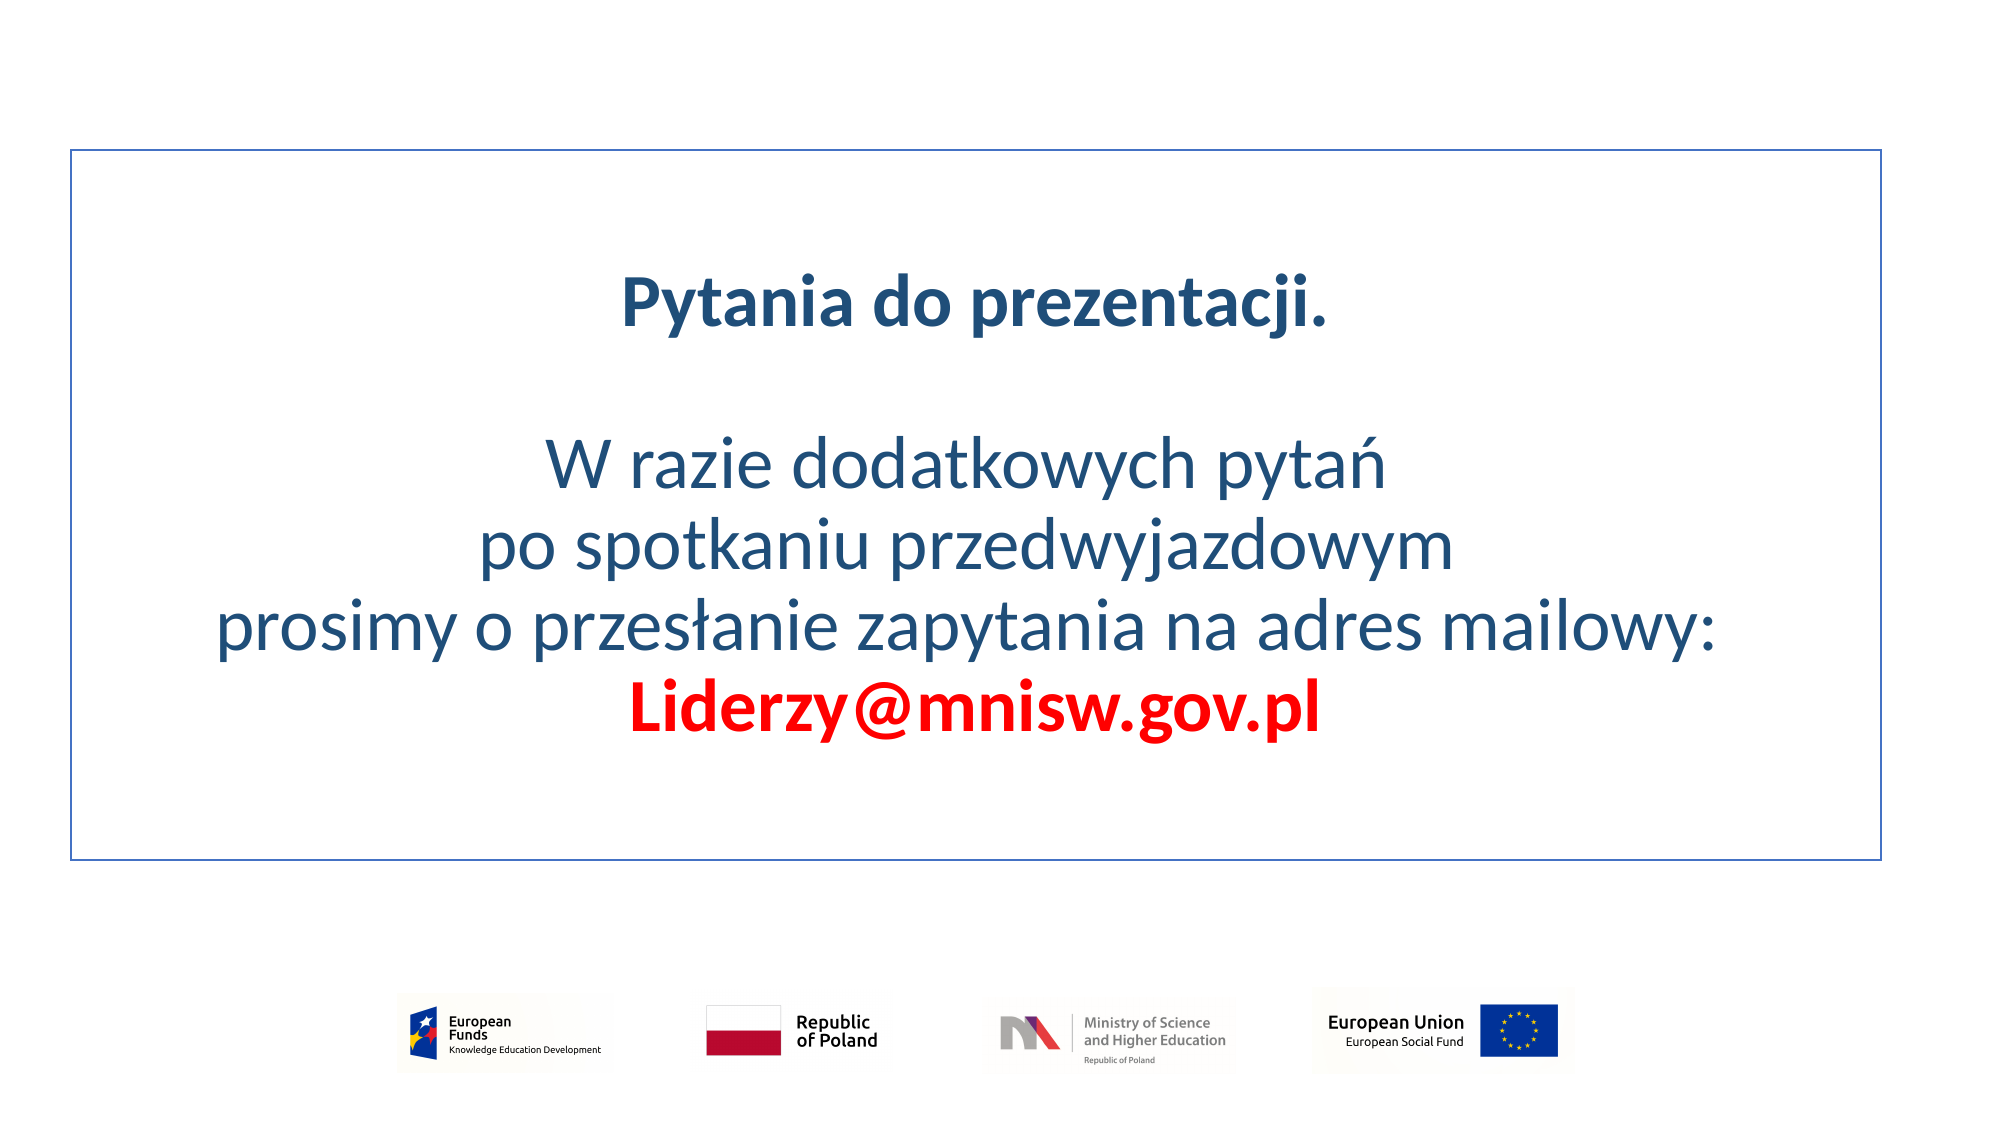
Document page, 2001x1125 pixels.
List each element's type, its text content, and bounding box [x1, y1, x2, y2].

title Pytania do prezentacji. W razie dodatkowych pytań po spotkaniu przedwyjazdowym prosimy o przesłanie zapytania na adres mailowy: Liderzy@mnisw.gov.pl [70, 149, 1882, 861]
picture [334, 987, 1605, 1074]
